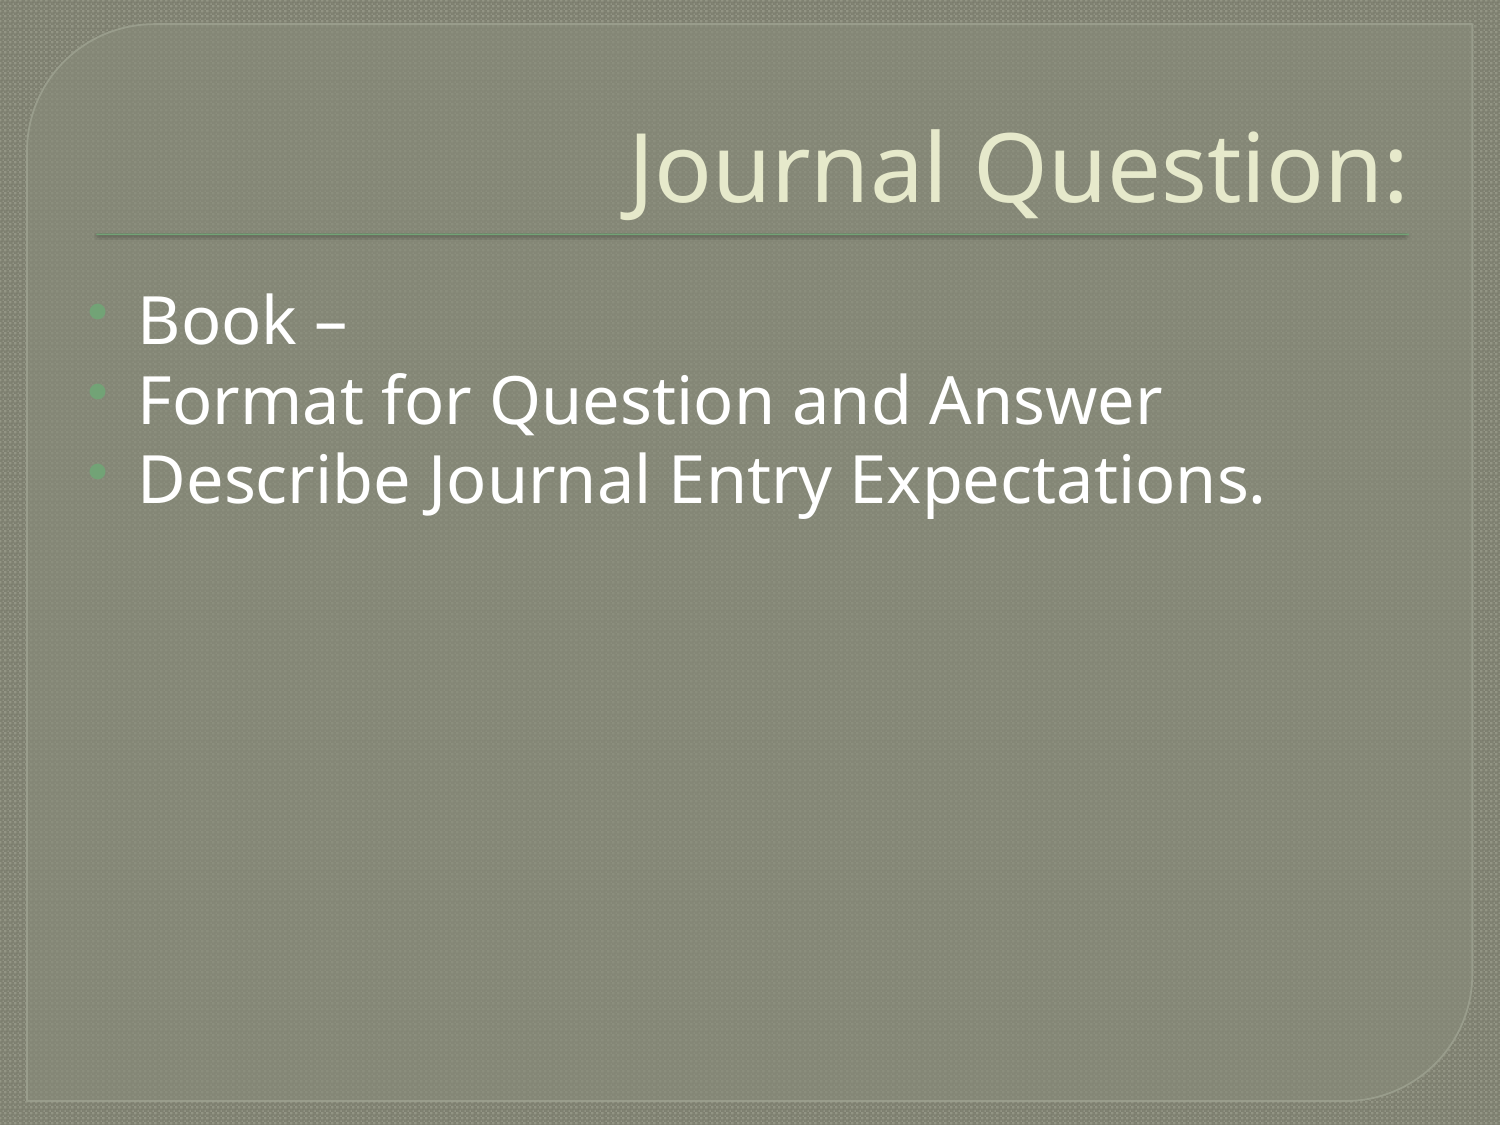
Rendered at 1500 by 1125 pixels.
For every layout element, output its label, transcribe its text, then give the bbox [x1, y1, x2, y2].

title Journal Question: [75, 41, 1425, 230]
list Book – Format for Question and Answer Describe Journal Entry Expectations. [75, 270, 1425, 1013]
